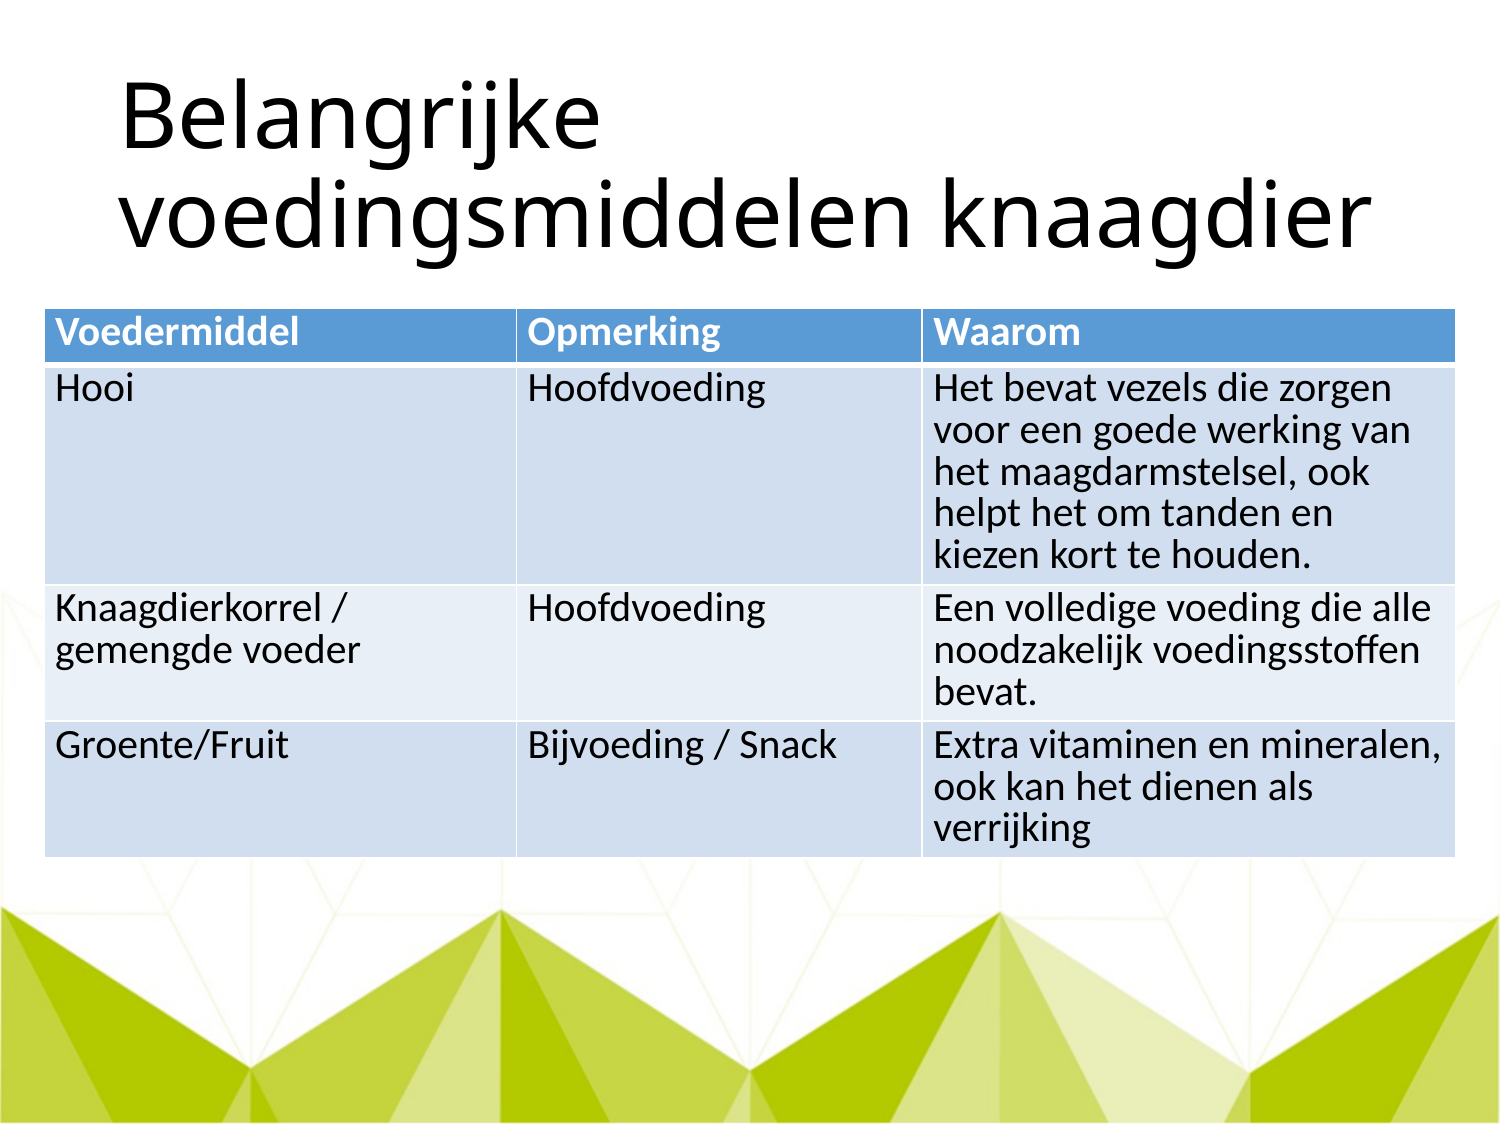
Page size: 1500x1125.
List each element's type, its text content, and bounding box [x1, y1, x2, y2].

table_cell Extra vitaminen en mineralen, ook kan het dienen als verrijking [923, 722, 1455, 857]
picture [0, 0, 1500, 1125]
table_cell Een volledige voeding die alle noodzakelijk voedingsstoffen bevat. [923, 586, 1455, 720]
table_cell Hoofdvoeding [517, 368, 921, 584]
table_header Opmerking [517, 309, 921, 362]
title Belangrijke voedingsmiddelen knaagdier [103, 59, 1397, 278]
table_cell Het bevat vezels die zorgen voor een goede werking van het maagdarmstelsel, ook helpt het om tanden en kiezen kort te houden. [923, 368, 1455, 584]
table_header Waarom [923, 309, 1455, 362]
table_header Voedermiddel [45, 309, 516, 362]
table_cell Groente/Fruit [45, 722, 516, 857]
table_cell Hoofdvoeding [517, 586, 921, 720]
table_cell Bijvoeding / Snack [517, 722, 921, 857]
table_cell Knaagdierkorrel / gemengde voeder [45, 586, 516, 720]
table_cell Hooi [45, 368, 516, 584]
